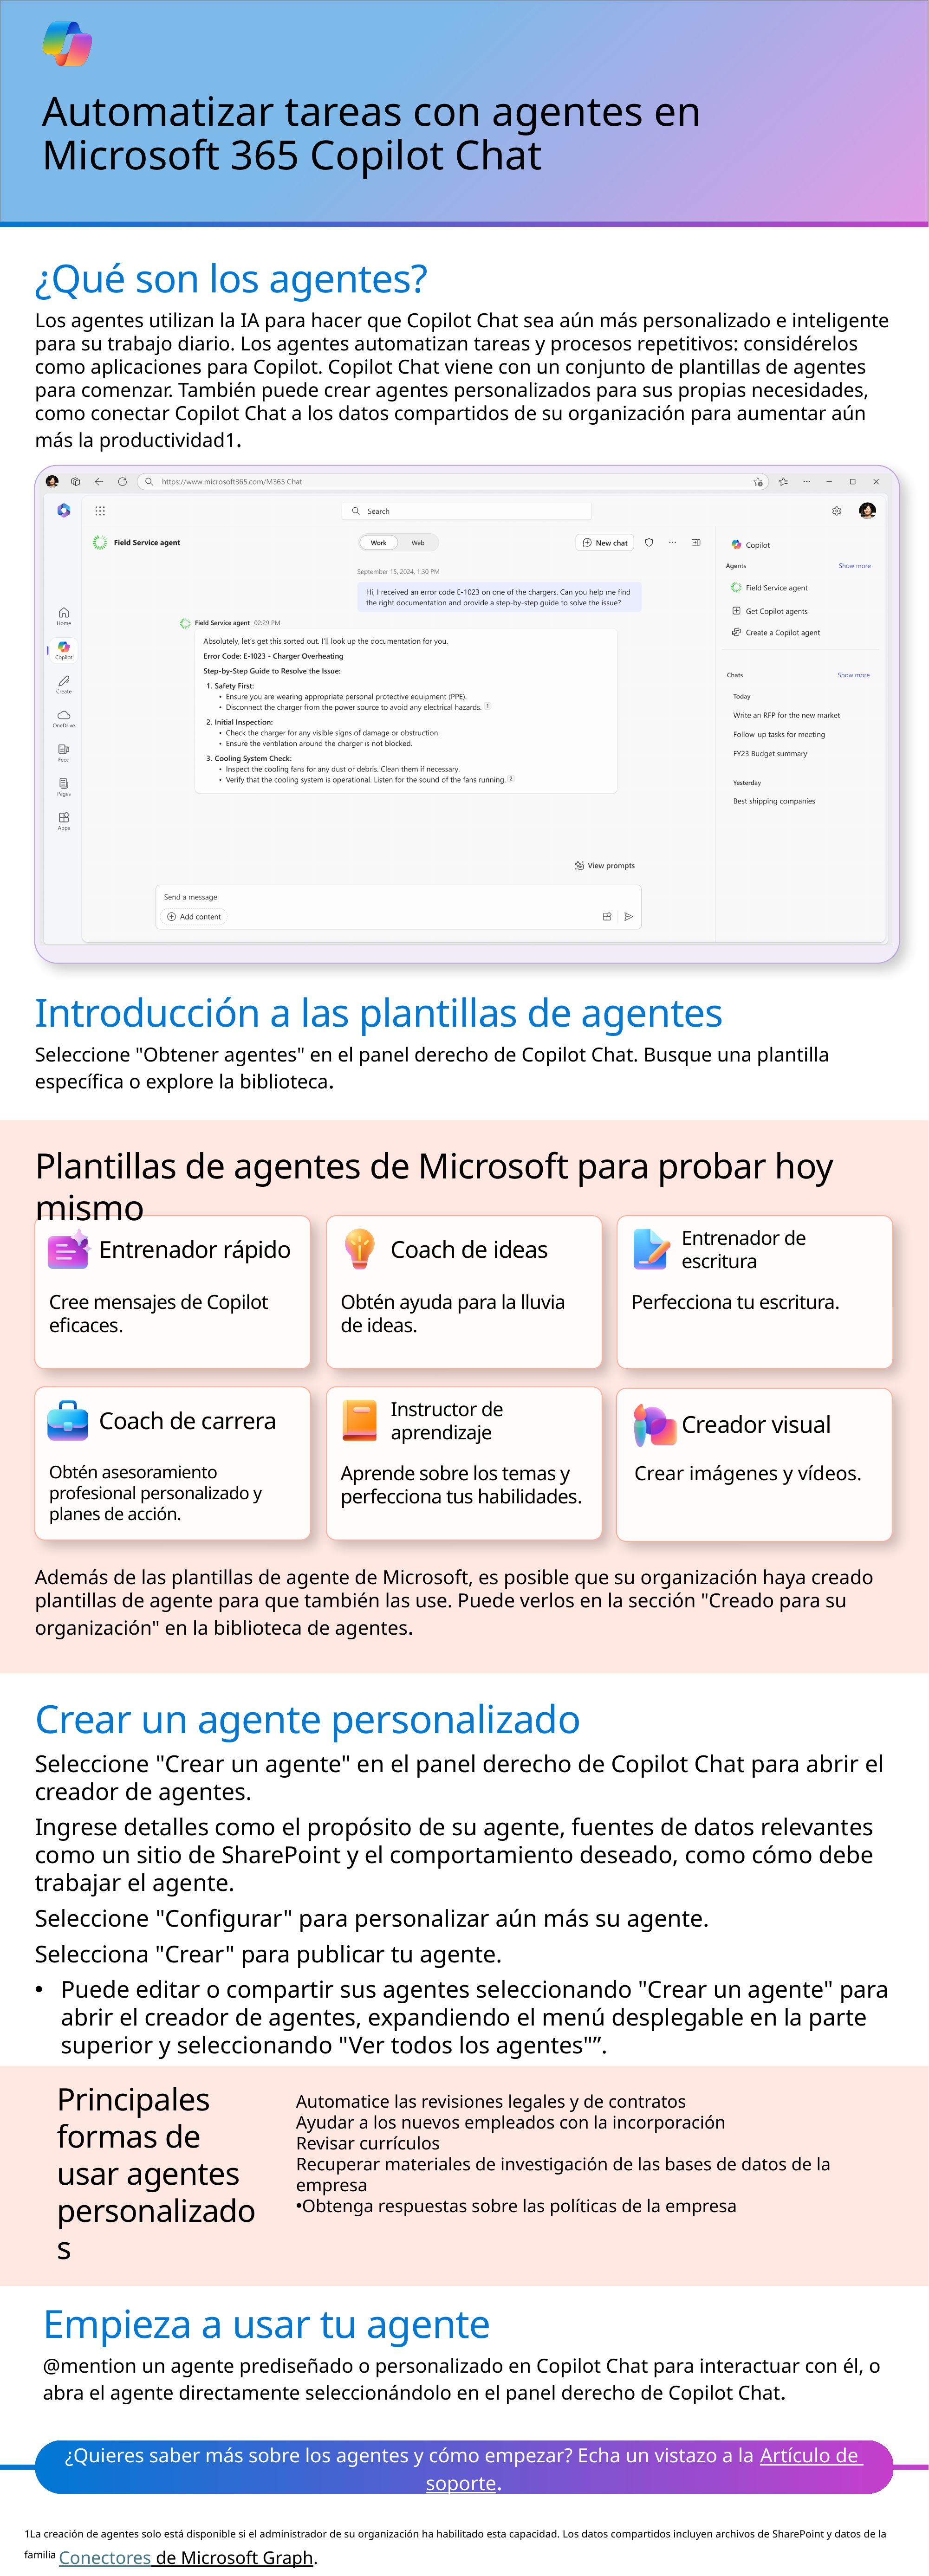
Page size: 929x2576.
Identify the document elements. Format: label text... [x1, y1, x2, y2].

text_box [325, 1386, 603, 1541]
text_box ¿Quieres saber más sobre los agentes y cómo empezar? Echa un vistazo a la Artículo de soporte. [34, 2440, 895, 2495]
text_box Crear imágenes y vídeos. [634, 1461, 877, 1523]
text_box 1La creación de agentes solo está disponible si el administrador de su organización ha habilitado esta capacidad. Los datos compartidos incluyen archivos de SharePoint y datos de la familia Conectores de Microsoft Graph. [17, 2522, 929, 2574]
picture [335, 1396, 384, 1444]
text_box Coach de carrera [99, 1406, 292, 1434]
text_box [616, 1228, 894, 1370]
text_box [616, 1387, 893, 1542]
text_box [0, 1120, 929, 1674]
picture [44, 1224, 92, 1273]
text_box Automatice las revisiones legales y de contratos Ayudar a los nuevos empleados con la incorporación Revisar currículos Recuperar materiales de investigación de las bases de datos de la empresa Obtenga respuestas sobre las políticas de la empresa [296, 2091, 896, 2216]
text_box Plantillas de agentes de Microsoft para probar hoy mismo [35, 1144, 894, 1228]
text_box [34, 1222, 312, 1370]
picture [631, 1401, 681, 1450]
picture [626, 1224, 675, 1273]
title Automatizar tareas con agentes en Microsoft 365 Copilot Chat [35, 87, 894, 182]
text_box [895, 2464, 929, 2470]
text_box Obtén asesoramiento profesional personalizado y planes de acción. [49, 1461, 292, 1523]
text_box Entrenador rápido [99, 1235, 292, 1263]
picture [335, 1224, 384, 1273]
text_box Instructor de aprendizaje [390, 1397, 584, 1443]
text_box [34, 465, 901, 964]
text_box Entrenador de escritura [682, 1225, 875, 1272]
text_box [0, 2065, 929, 2287]
text_box Empieza a usar tu agente @mention un agente prediseñado o personalizado en Copilot Chat para interactuar con él, o abra el agente directamente seleccionándolo en el panel derecho de Copilot Chat. [43, 2299, 896, 2405]
text_box Creador visual [682, 1410, 875, 1438]
picture [39, 473, 893, 946]
text_box Coach de ideas [390, 1235, 584, 1263]
text_box Aprende sobre los temas y perfecciona tus habilidades. [340, 1461, 584, 1523]
picture [44, 1396, 92, 1444]
text_box Crear un agente personalizado Seleccione "Crear un agente" en el panel derecho de Copilot Chat para abrir el creador de agentes. Ingrese detalles como el propósito de su agente, fuentes de datos relevantes como un sitio de SharePoint y el comportamiento deseado, como cómo debe trabajar el agente. Seleccione "Configurar" para personalizar aún más su agente. Selecciona "Crear" para publicar tu agente. Puede editar o compartir sus agentes seleccionando "Crear un agente" para abrir el creador de agentes, expandiendo el menú desplegable en la parte superior y seleccionando "Ver todos los agentes"”. [35, 1695, 913, 2058]
text_box [34, 1386, 312, 1541]
text_box Perfecciona tu escritura. [631, 1289, 875, 1352]
text_box Principales formas de usar agentes personalizados [43, 2068, 270, 2278]
text_box Además de las plantillas de agente de Microsoft, es posible que su organización haya creado plantillas de agente para que también las use. Puede verlos en la sección "Creado para su organización" en la biblioteca de agentes. [35, 1565, 894, 1640]
text_box Introducción a las plantillas de agentes Seleccione "Obtener agentes" en el panel derecho de Copilot Chat. Busque una plantilla específica o explore la biblioteca. [35, 988, 913, 1094]
text_box Cree mensajes de Copilot eficaces. [49, 1289, 292, 1352]
text_box [325, 1228, 603, 1370]
picture [42, 18, 92, 69]
text_box [0, 2464, 34, 2470]
text_box [0, 0, 929, 221]
text_box ¿Qué son los agentes? Los agentes utilizan la IA para hacer que Copilot Chat sea aún más personalizado e inteligente para su trabajo diario. Los agentes automatizan tareas y procesos repetitivos: considérelos como aplicaciones para Copilot. Copilot Chat viene con un conjunto de plantillas de agentes para comenzar. También puede crear agentes personalizados para sus propias necesidades, como conectar Copilot Chat a los datos compartidos de su organización para aumentar aún más la productividad1. [34, 254, 900, 452]
text_box Obtén ayuda para la lluvia de ideas. [340, 1289, 584, 1352]
text_box [0, 221, 929, 227]
